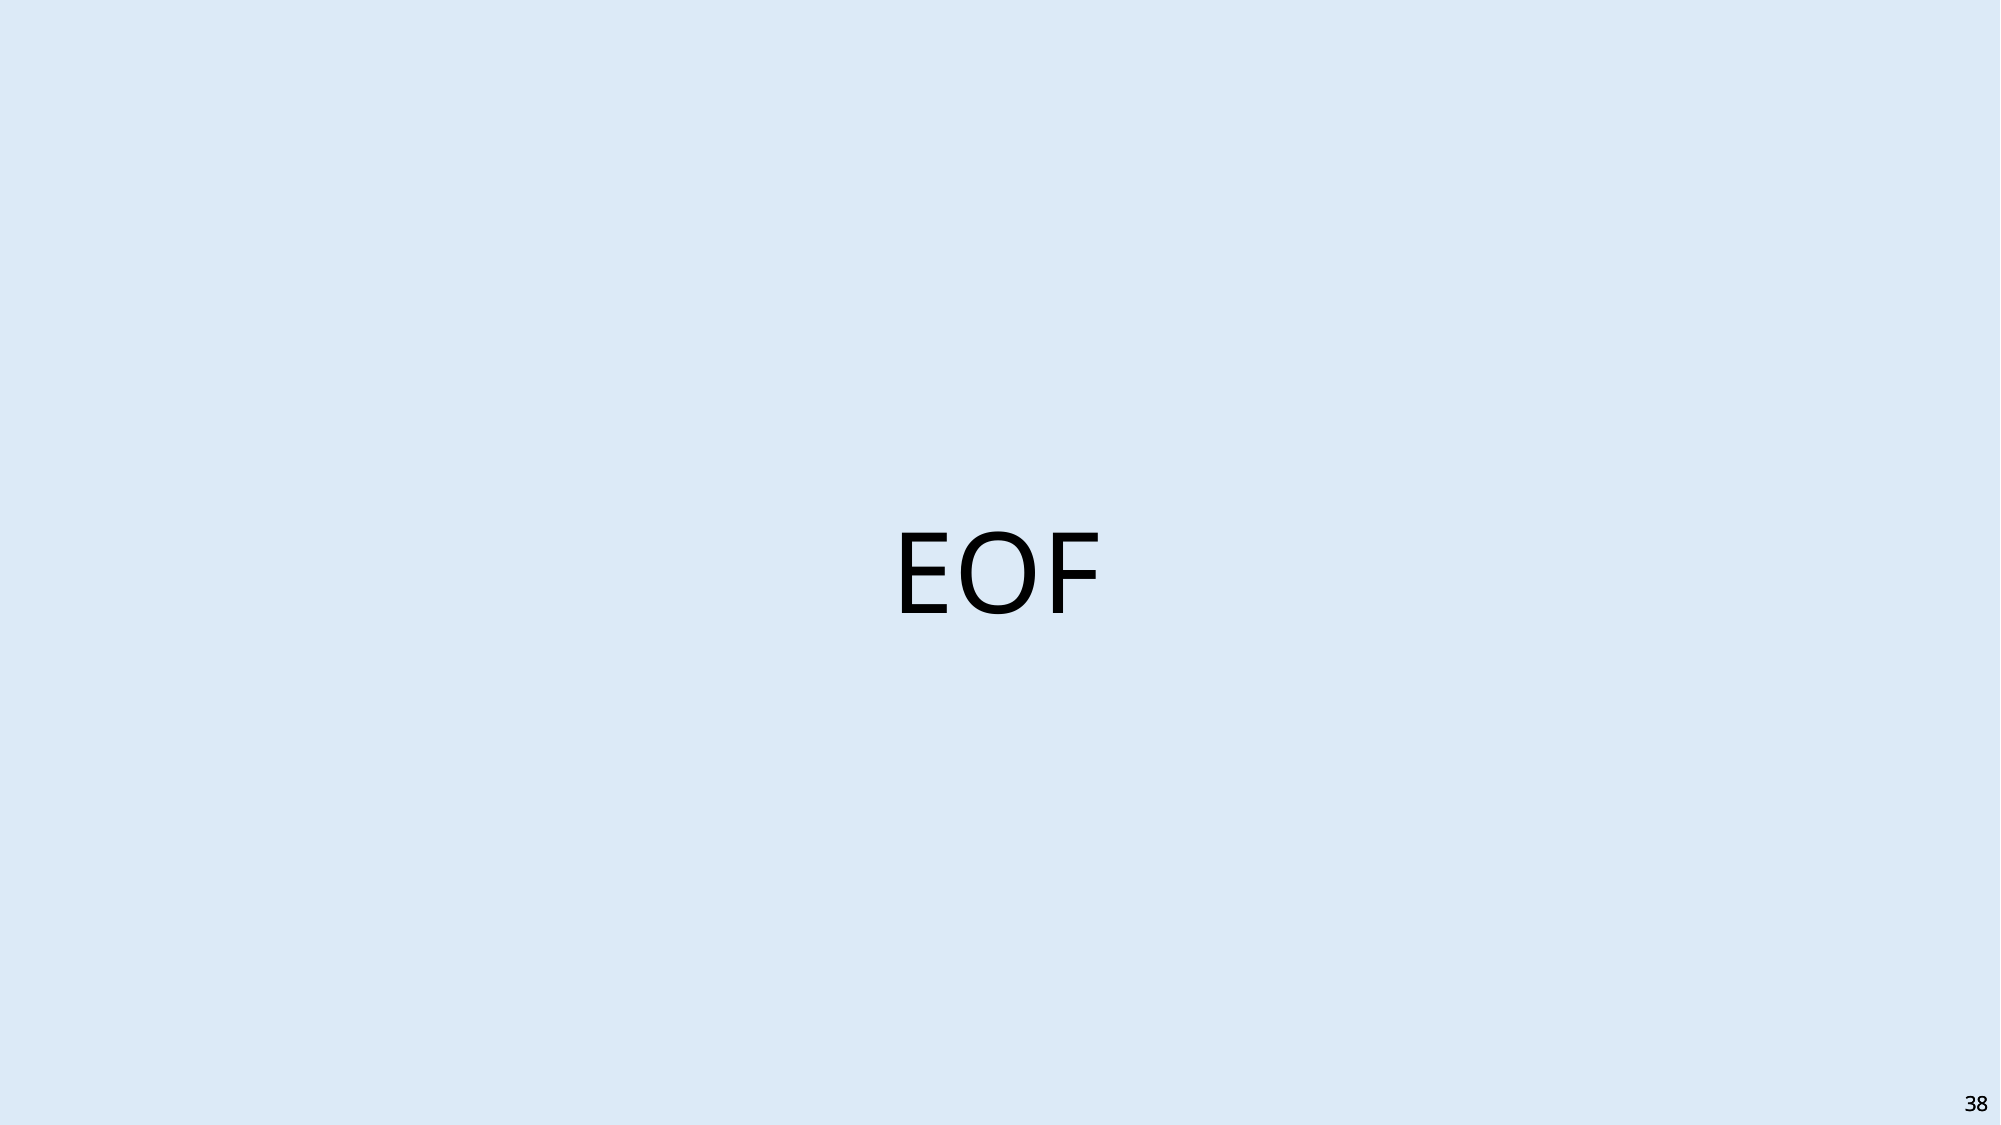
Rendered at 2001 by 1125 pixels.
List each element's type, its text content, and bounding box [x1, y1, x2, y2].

text_box EOF [125, 298, 1867, 827]
